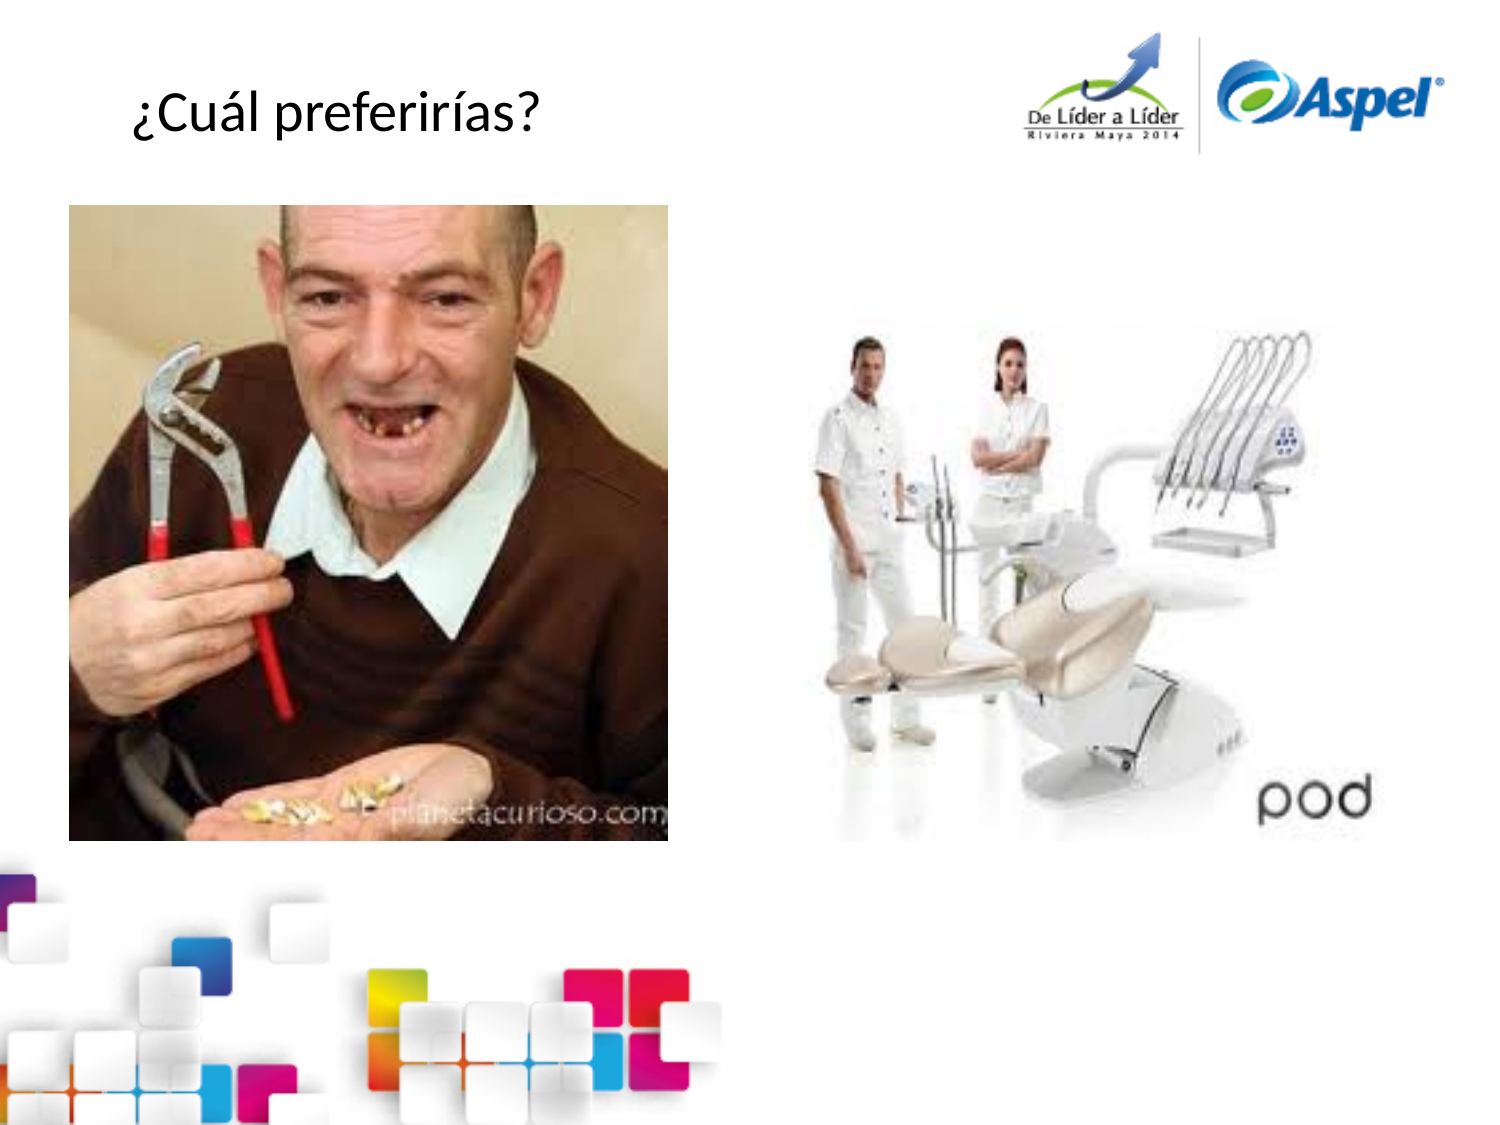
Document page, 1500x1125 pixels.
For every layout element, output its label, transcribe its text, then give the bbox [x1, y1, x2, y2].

picture [0, 0, 1500, 1125]
title ¿Cuál preferirías? [5, 42, 668, 174]
